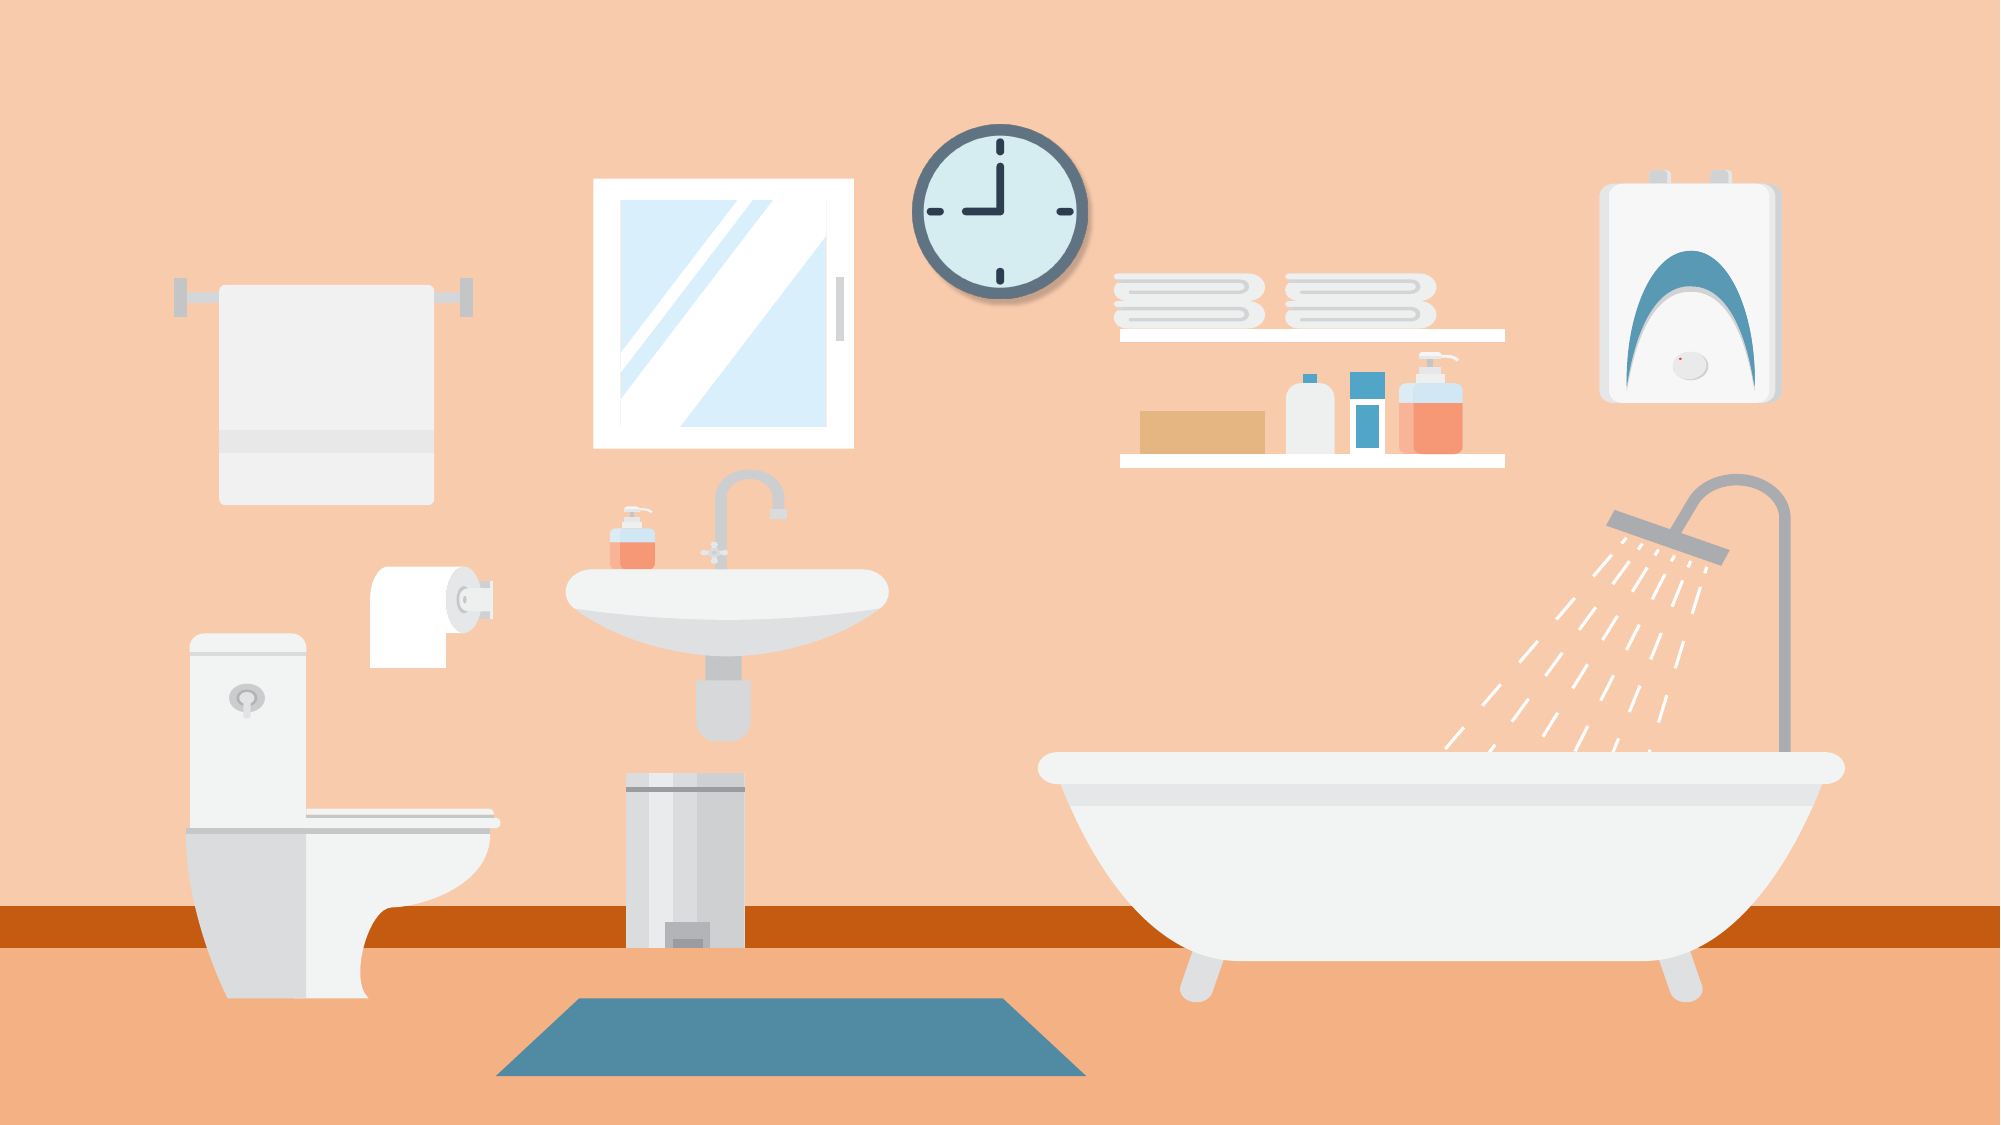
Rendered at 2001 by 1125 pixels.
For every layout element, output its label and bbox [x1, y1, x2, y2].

text_box [1113, 273, 1505, 343]
text_box [0, 0, 2000, 906]
text_box [1599, 169, 1782, 403]
text_box [1037, 479, 1845, 1003]
text_box [370, 566, 494, 633]
text_box [593, 178, 854, 449]
text_box [0, 906, 2000, 1125]
text_box [1120, 351, 1505, 468]
picture [912, 124, 1088, 299]
text_box [918, 130, 1082, 293]
text_box [565, 469, 889, 742]
text_box [174, 277, 474, 506]
text_box [185, 633, 501, 999]
text_box [626, 772, 745, 948]
